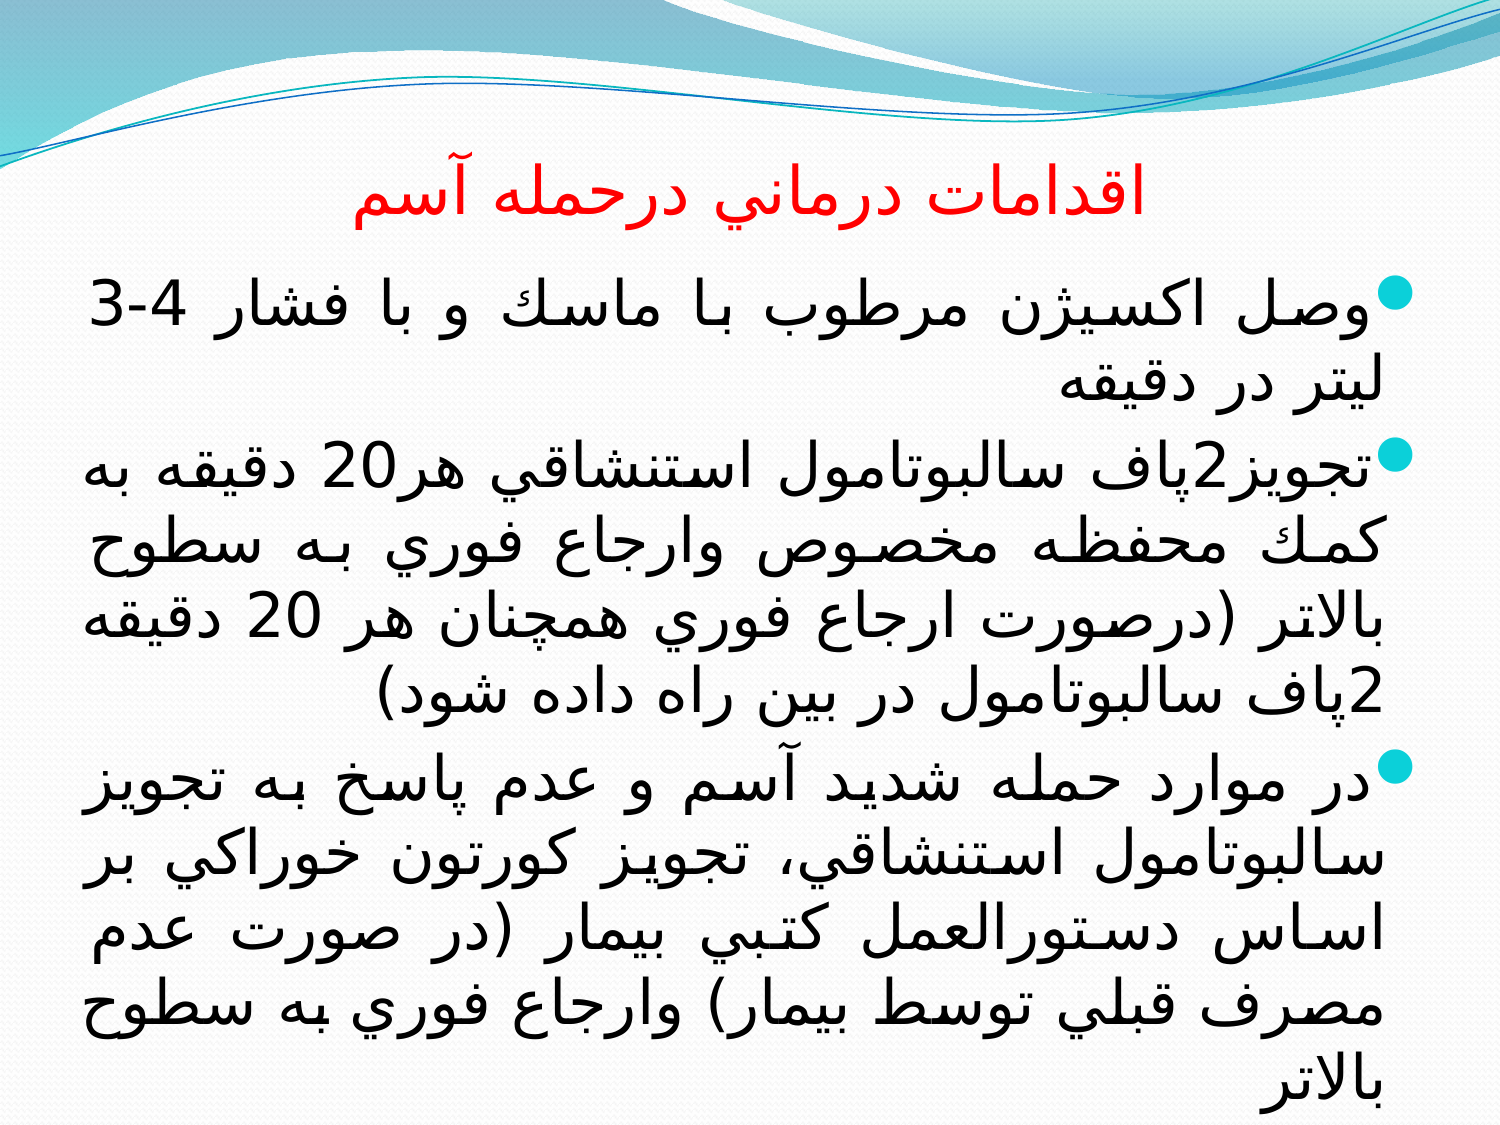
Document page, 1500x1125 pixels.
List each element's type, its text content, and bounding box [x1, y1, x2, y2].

title اقدامات درماني درحمله آسم [76, 125, 1424, 244]
list وصل اكسيژن مرطوب با ماسك و با فشار 4-3 ليتر در دقيقه تجويز2پاف سالبوتامول استنشاقي هر20 دقيقه به كمك محفظه مخصوص وارجاع فوري به سطوح بالاتر (درصورت ارجاع فوري همچنان هر 20 دقيقه 2پاف سالبوتامول در بين راه داده شود) در موارد حمله شديد آسم و عدم پاسخ به تجويز سالبوتامول استنشاقي، تجويز كورتون خوراكي بر اساس دستورالعمل كتبي بيمار (در صورت عدم مصرف قبلي توسط بيمار) وارجاع فوري به سطوح بالاتر درصورت عدم امكان ارجاع فوري، تجويز 2 تا 4 پاف سالبوتامول استنشاقي هر20 دقيقه و ارجاع فوري در اولين فرصت. [64, 255, 1447, 1059]
